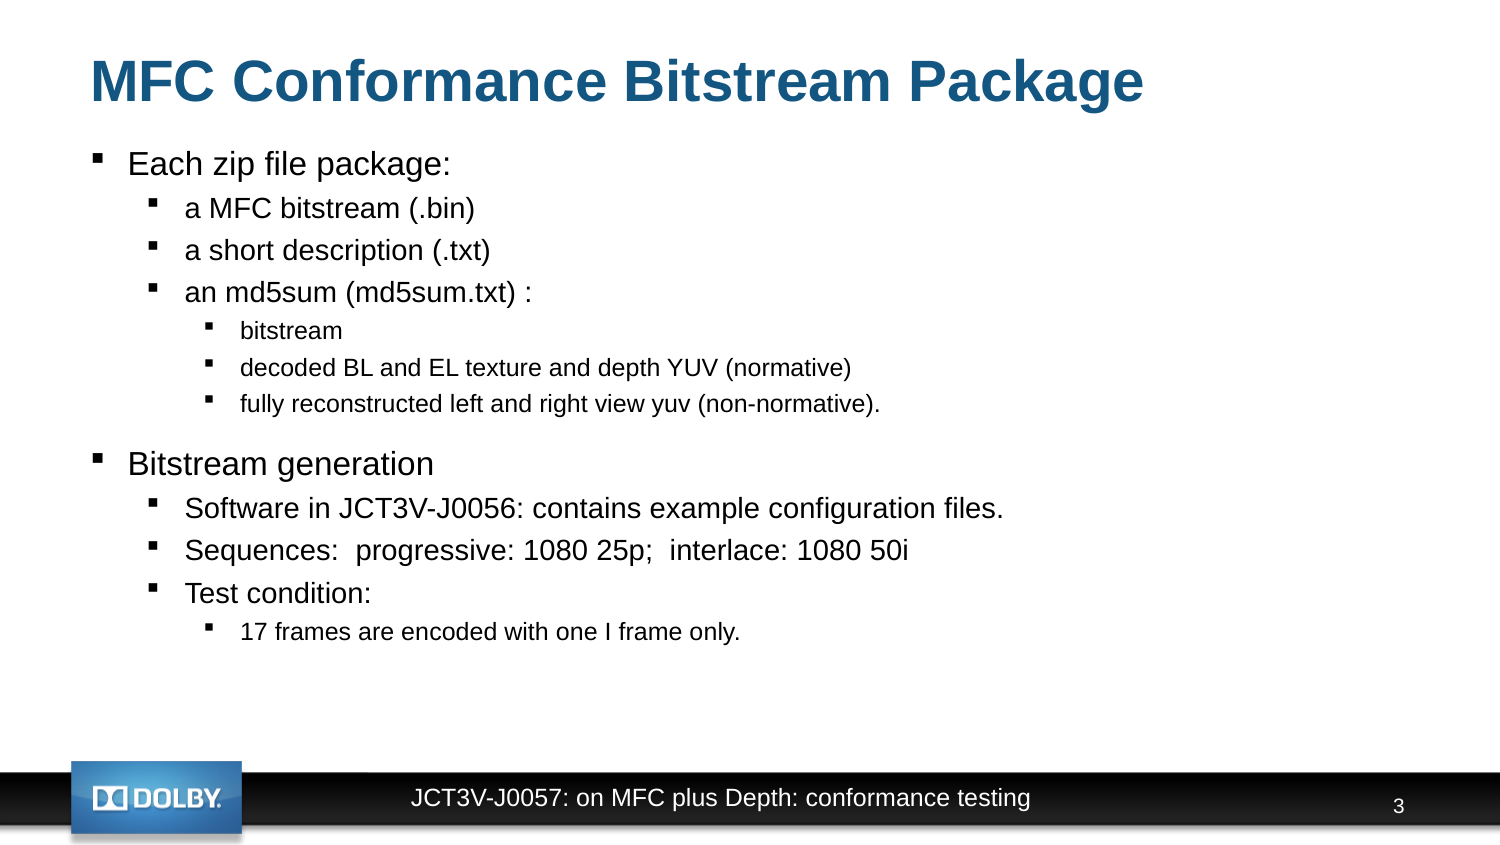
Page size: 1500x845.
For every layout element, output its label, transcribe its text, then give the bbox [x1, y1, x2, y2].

list Each zip file package: a MFC bitstream (.bin) a short description (.txt) an md5sum (md5sum.txt) : bitstream decoded BL and EL texture and depth YUV (normative) fully reconstructed left and right view yuv (non-normative). Bitstream generation Software in JCT3V-J0056: contains example configuration files. Sequences: progressive: 1080 25p; interlace: 1080 50i Test condition: 17 frames are encoded with one I frame only. [74, 134, 1426, 760]
picture [0, 761, 1500, 845]
slide_number 3 [1378, 785, 1450, 835]
title MFC Conformance Bitstream Package [74, 46, 1426, 111]
